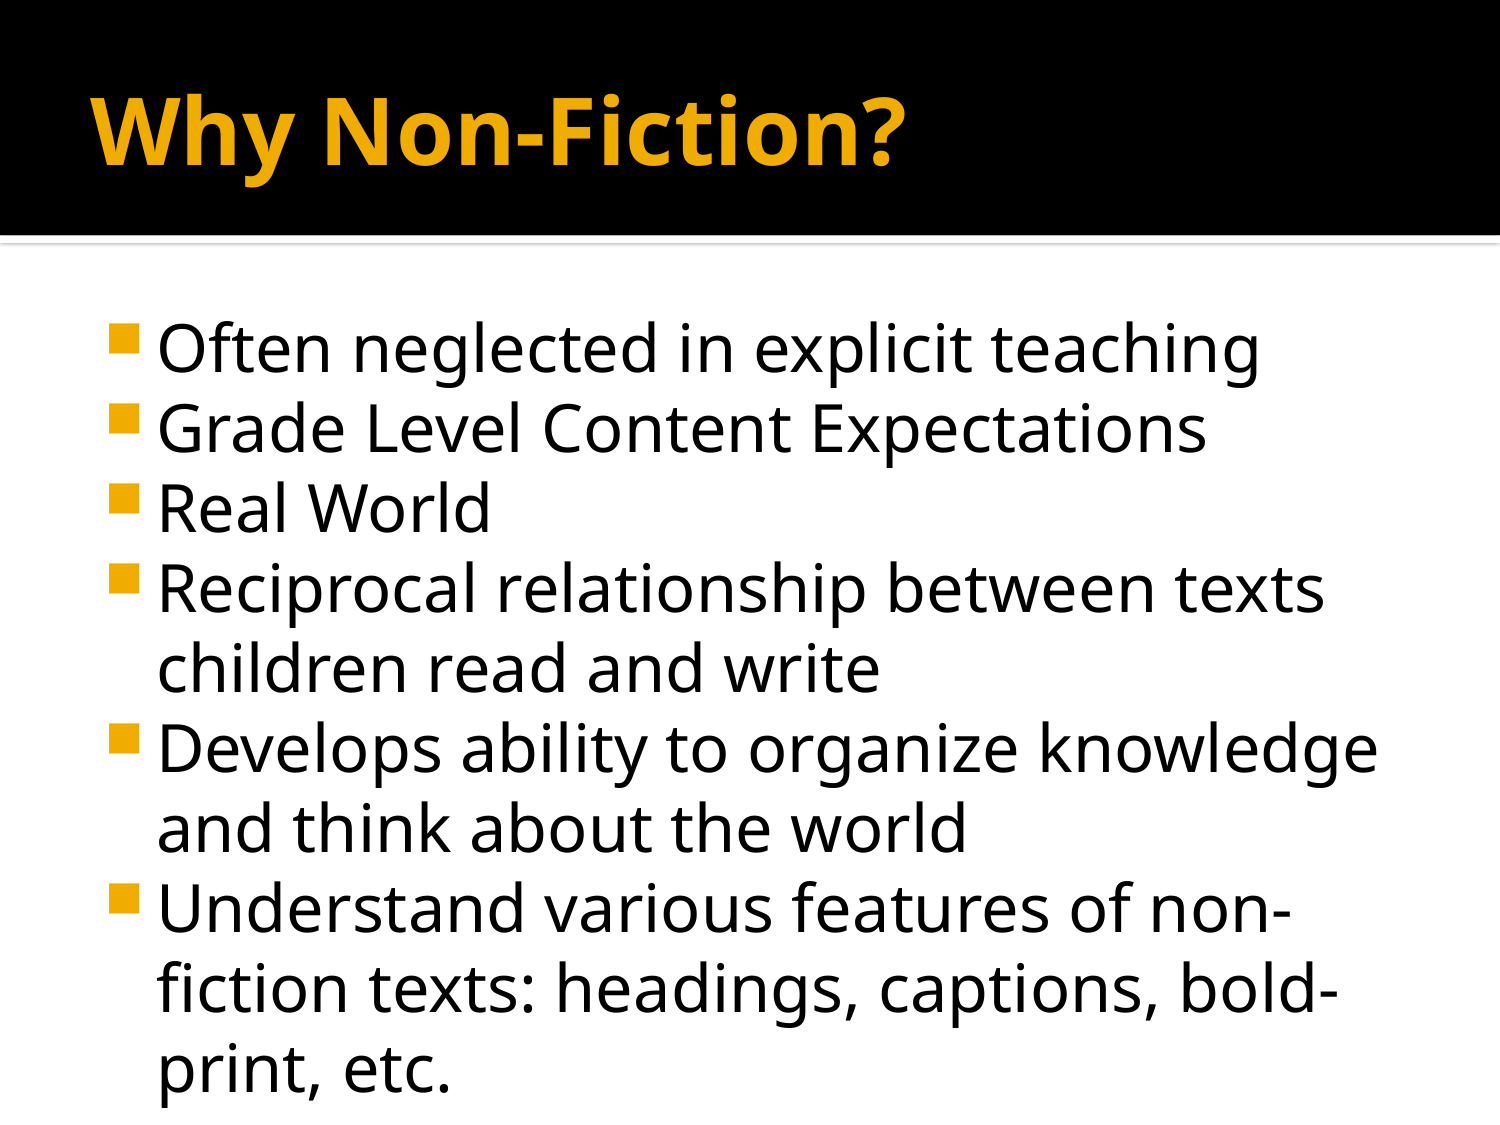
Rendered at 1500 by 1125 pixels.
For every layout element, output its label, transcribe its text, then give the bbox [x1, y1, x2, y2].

list Often neglected in explicit teaching Grade Level Content Expectations Real World Reciprocal relationship between texts children read and write Develops ability to organize knowledge and think about the world Understand various features of non-fiction texts: headings, captions, bold-print, etc. [75, 291, 1425, 1050]
title Why Non-Fiction? [75, 25, 1425, 231]
